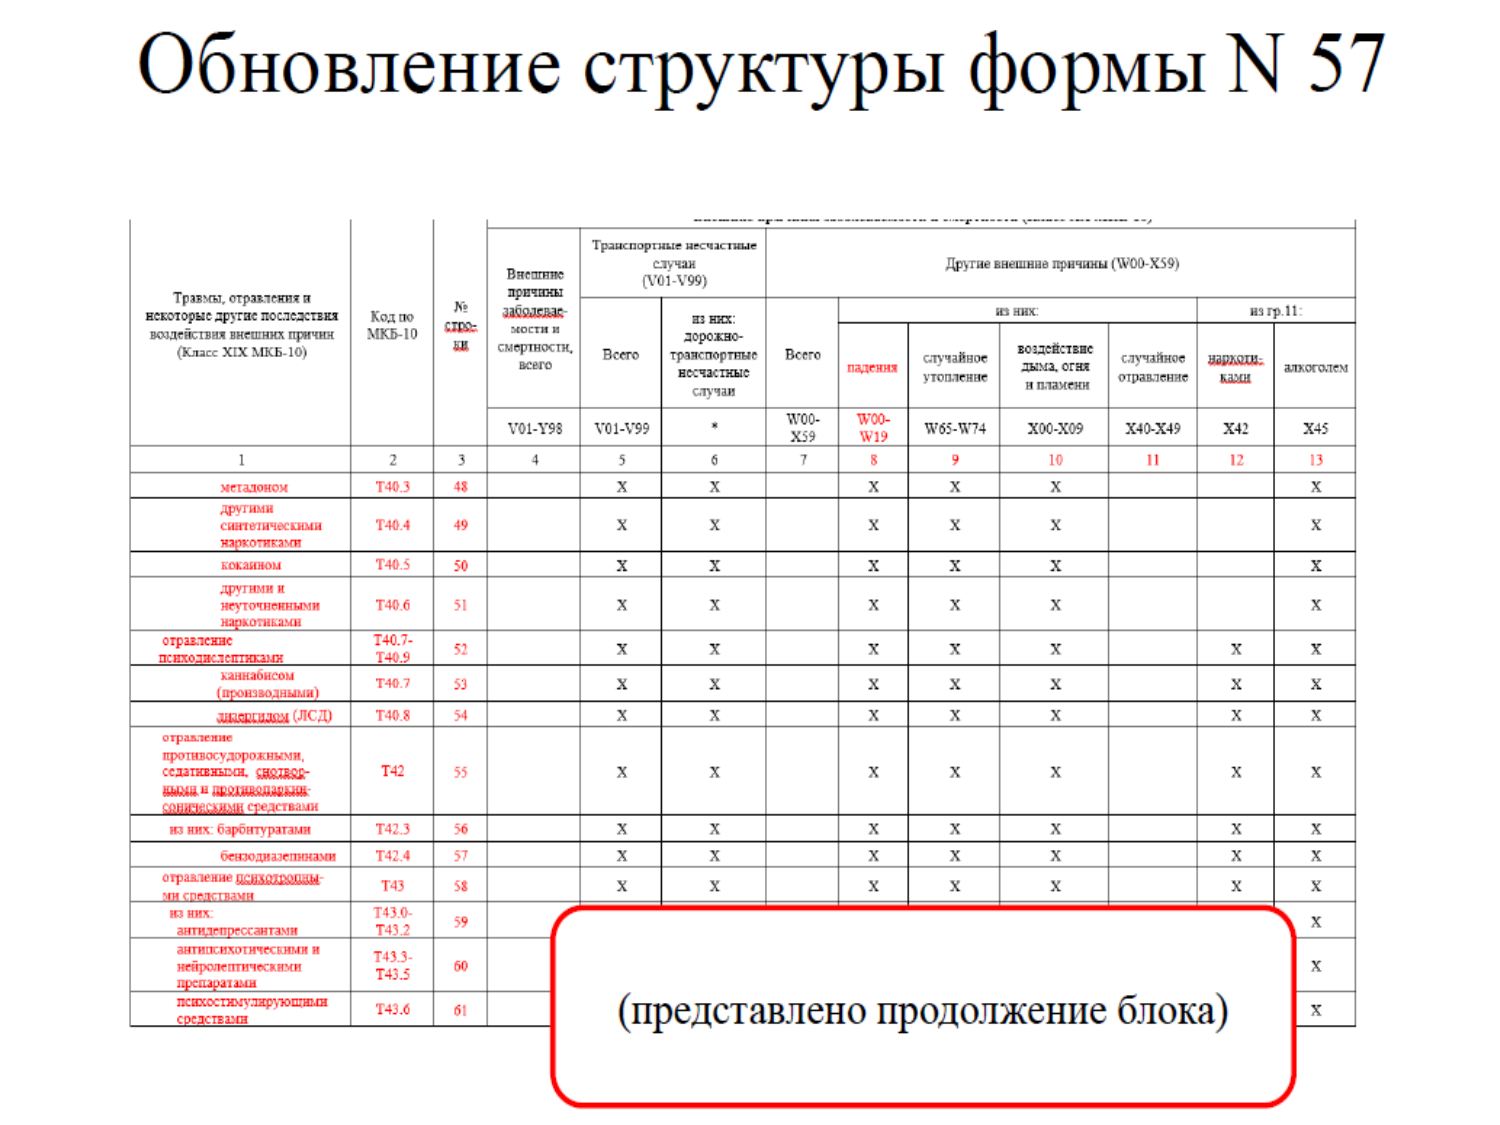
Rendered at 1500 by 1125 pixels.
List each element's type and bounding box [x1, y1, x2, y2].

list [86, 0, 1427, 1125]
